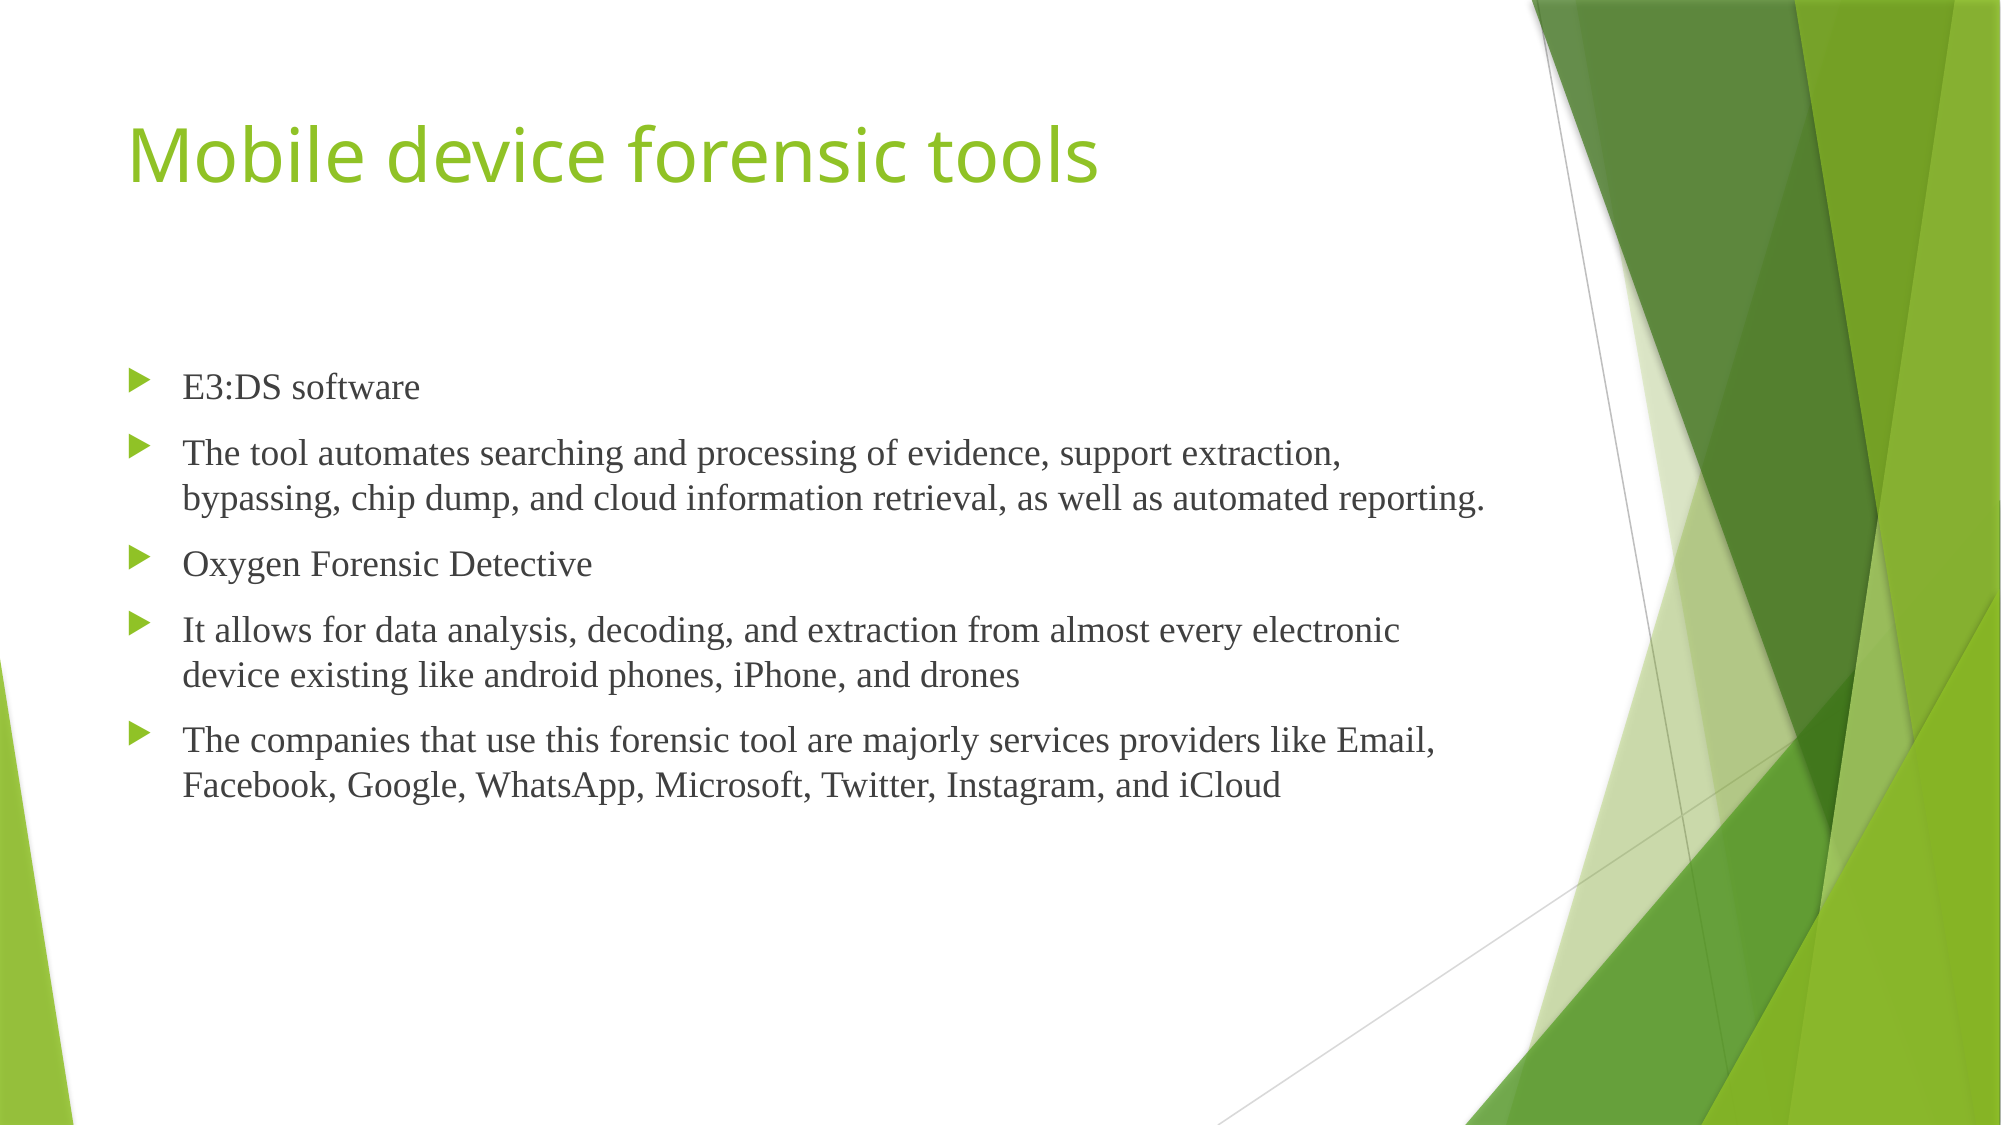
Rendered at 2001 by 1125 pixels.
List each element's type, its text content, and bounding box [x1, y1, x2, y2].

list E3:DS software The tool automates searching and processing of evidence, support extraction, bypassing, chip dump, and cloud information retrieval, as well as automated reporting. Oxygen Forensic Detective It allows for data analysis, decoding, and extraction from almost every electronic device existing like android phones, iPhone, and drones The companies that use this forensic tool are majorly services providers like Email, Facebook, Google, WhatsApp, Microsoft, Twitter, Instagram, and iCloud [111, 354, 1522, 992]
title Mobile device forensic tools [111, 99, 1522, 317]
